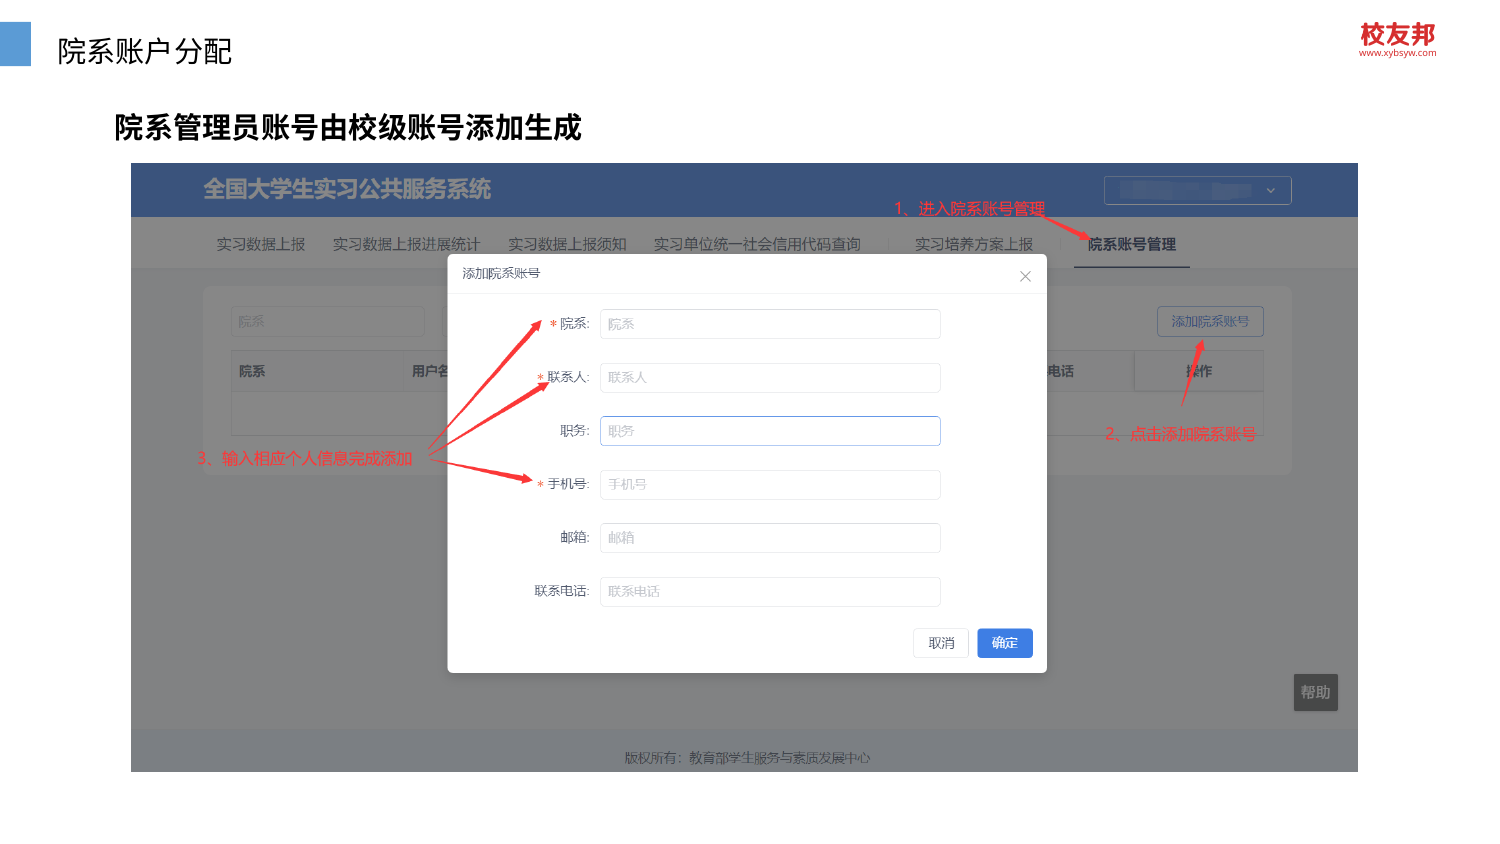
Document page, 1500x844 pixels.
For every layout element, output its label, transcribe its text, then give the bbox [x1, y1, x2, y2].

picture [131, 163, 1358, 772]
text_box 院系管理员账号由校级账号添加生成 [100, 67, 1352, 259]
title 院系账户分配 [42, 11, 939, 77]
picture [1361, 22, 1435, 46]
